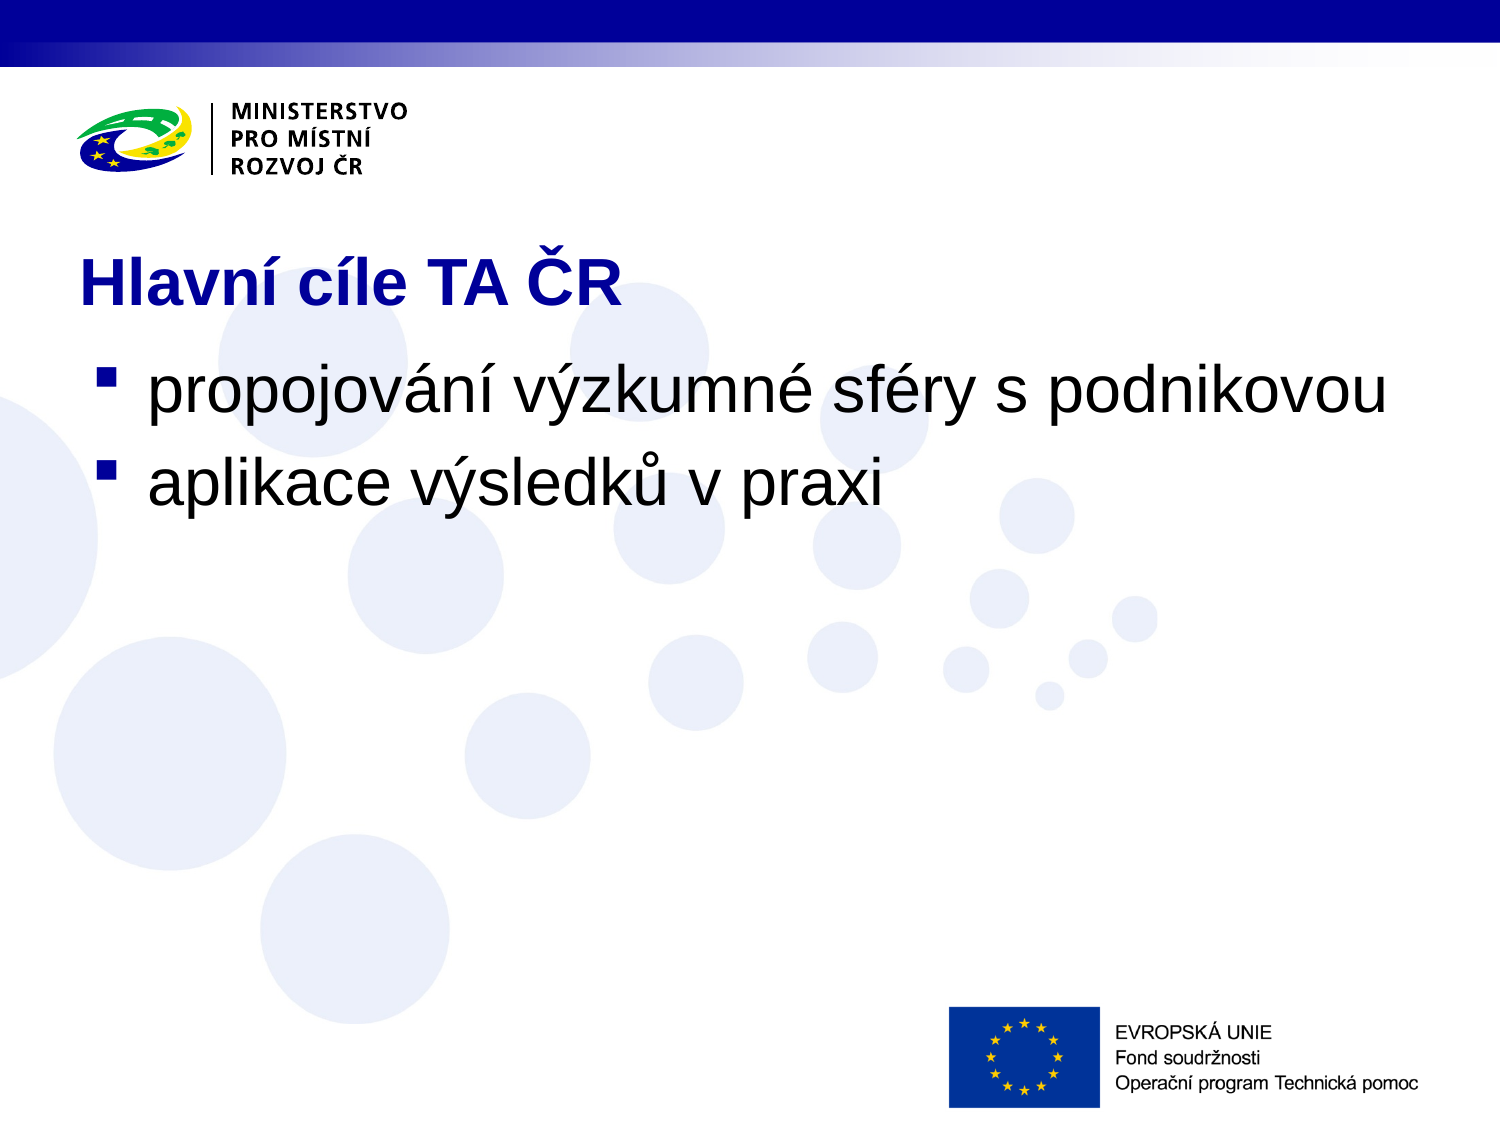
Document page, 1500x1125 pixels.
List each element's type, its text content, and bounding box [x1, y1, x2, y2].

picture [0, 267, 1452, 1125]
title Hlavní cíle TA ČR [64, 231, 1425, 315]
list propojování výzkumné sféry s podnikovou aplikace výsledků v praxi [76, 338, 1427, 976]
